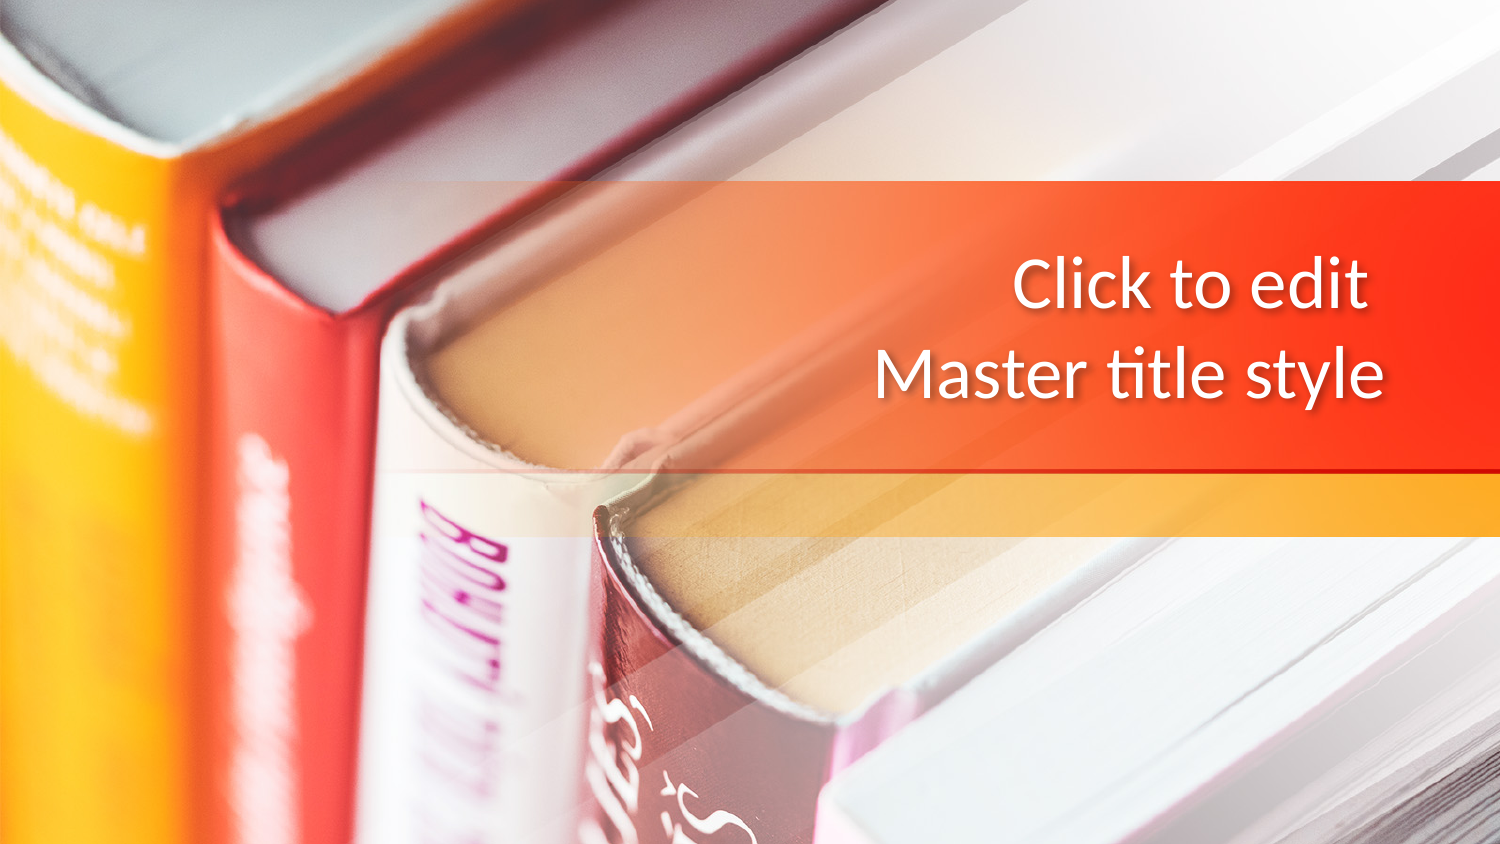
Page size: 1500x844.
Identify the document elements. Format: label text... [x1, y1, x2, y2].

picture [0, 0, 1500, 844]
title Click to edit Master title style [750, 223, 1402, 424]
